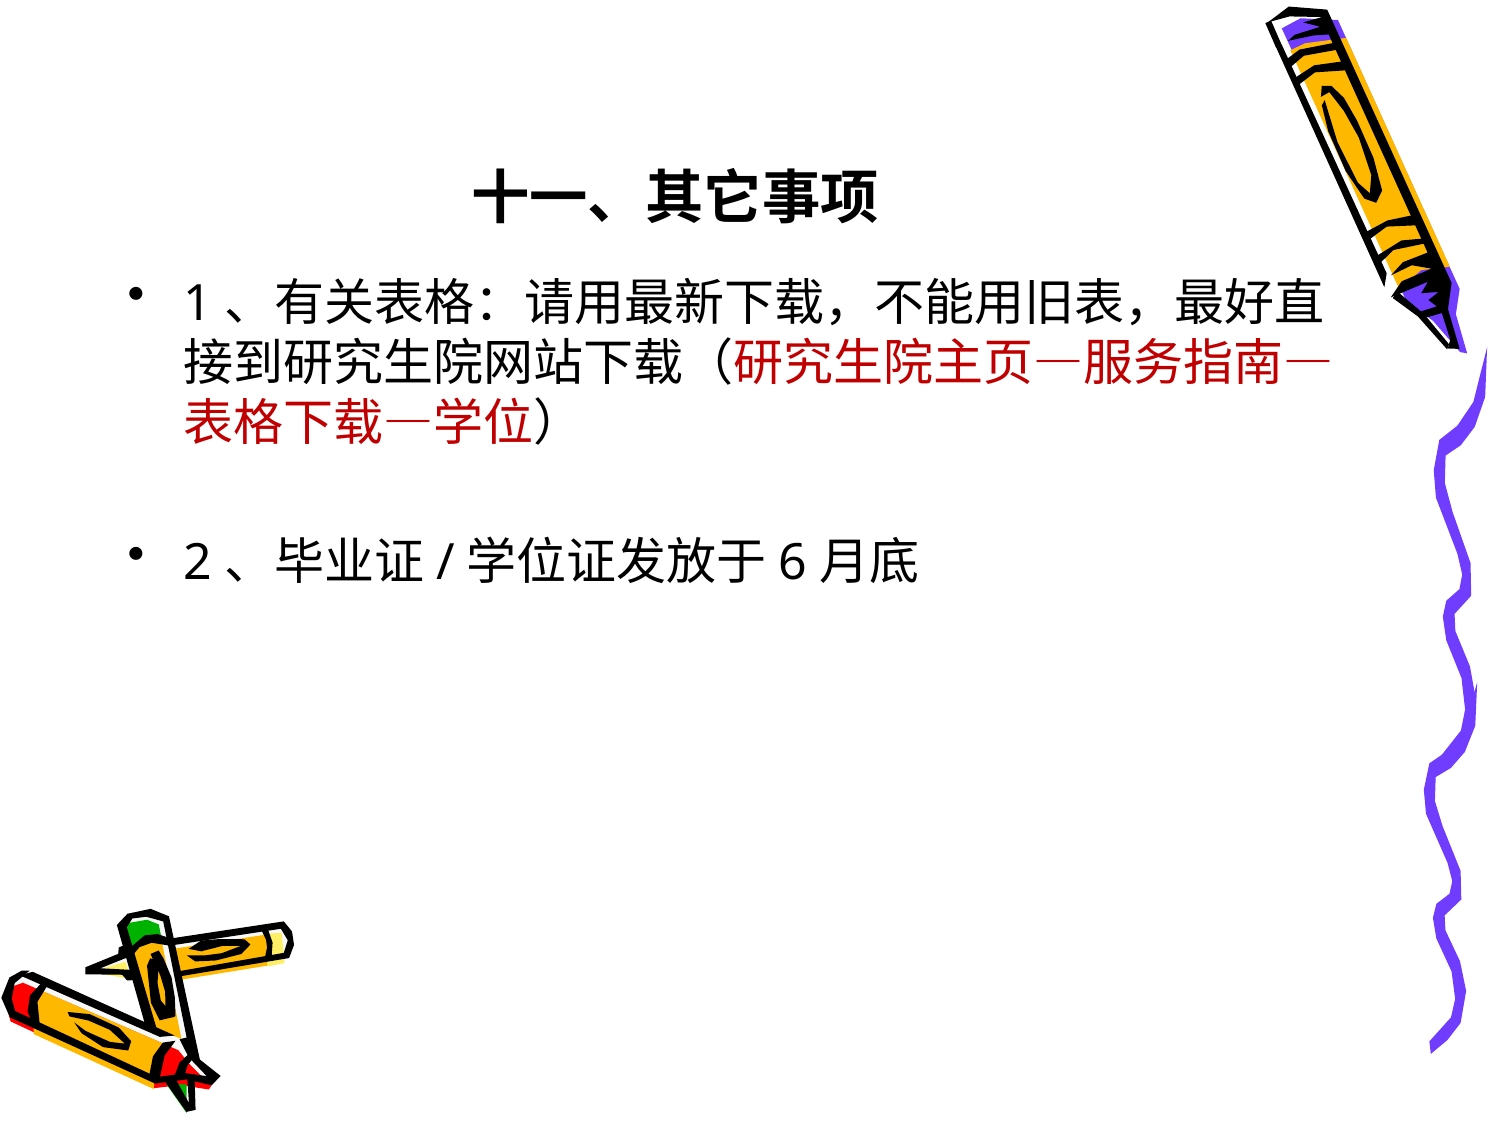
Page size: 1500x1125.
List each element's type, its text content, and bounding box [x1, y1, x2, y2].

title 十一、其它事项 [112, 24, 1238, 238]
list 1、有关表格：请用最新下载，不能用旧表，最好直接到研究生院网站下载（研究生院主页—服务指南—表格下载—学位） 2、毕业证/学位证发放于6月底 [112, 262, 1376, 863]
